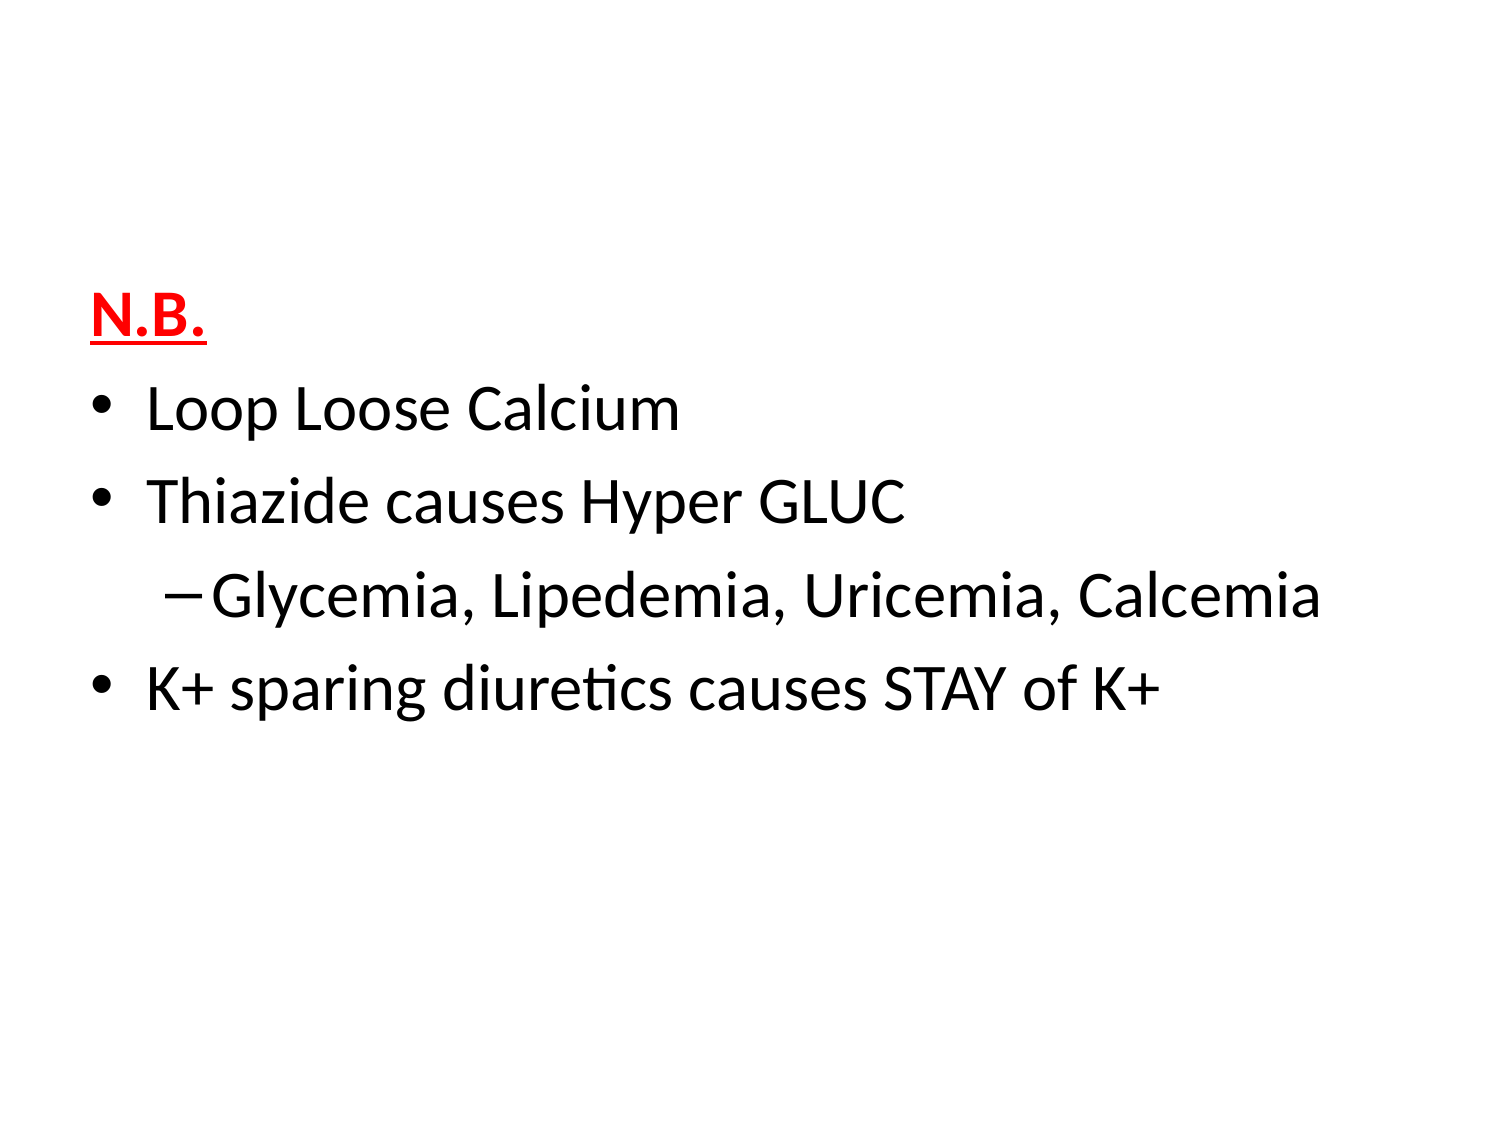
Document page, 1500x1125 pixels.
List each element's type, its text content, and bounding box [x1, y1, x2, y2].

list N.B. Loop Loose Calcium Thiazide causes Hyper GLUC Glycemia, Lipedemia, Uricemia, Calcemia K+ sparing diuretics causes STAY of K+ [75, 262, 1425, 1005]
